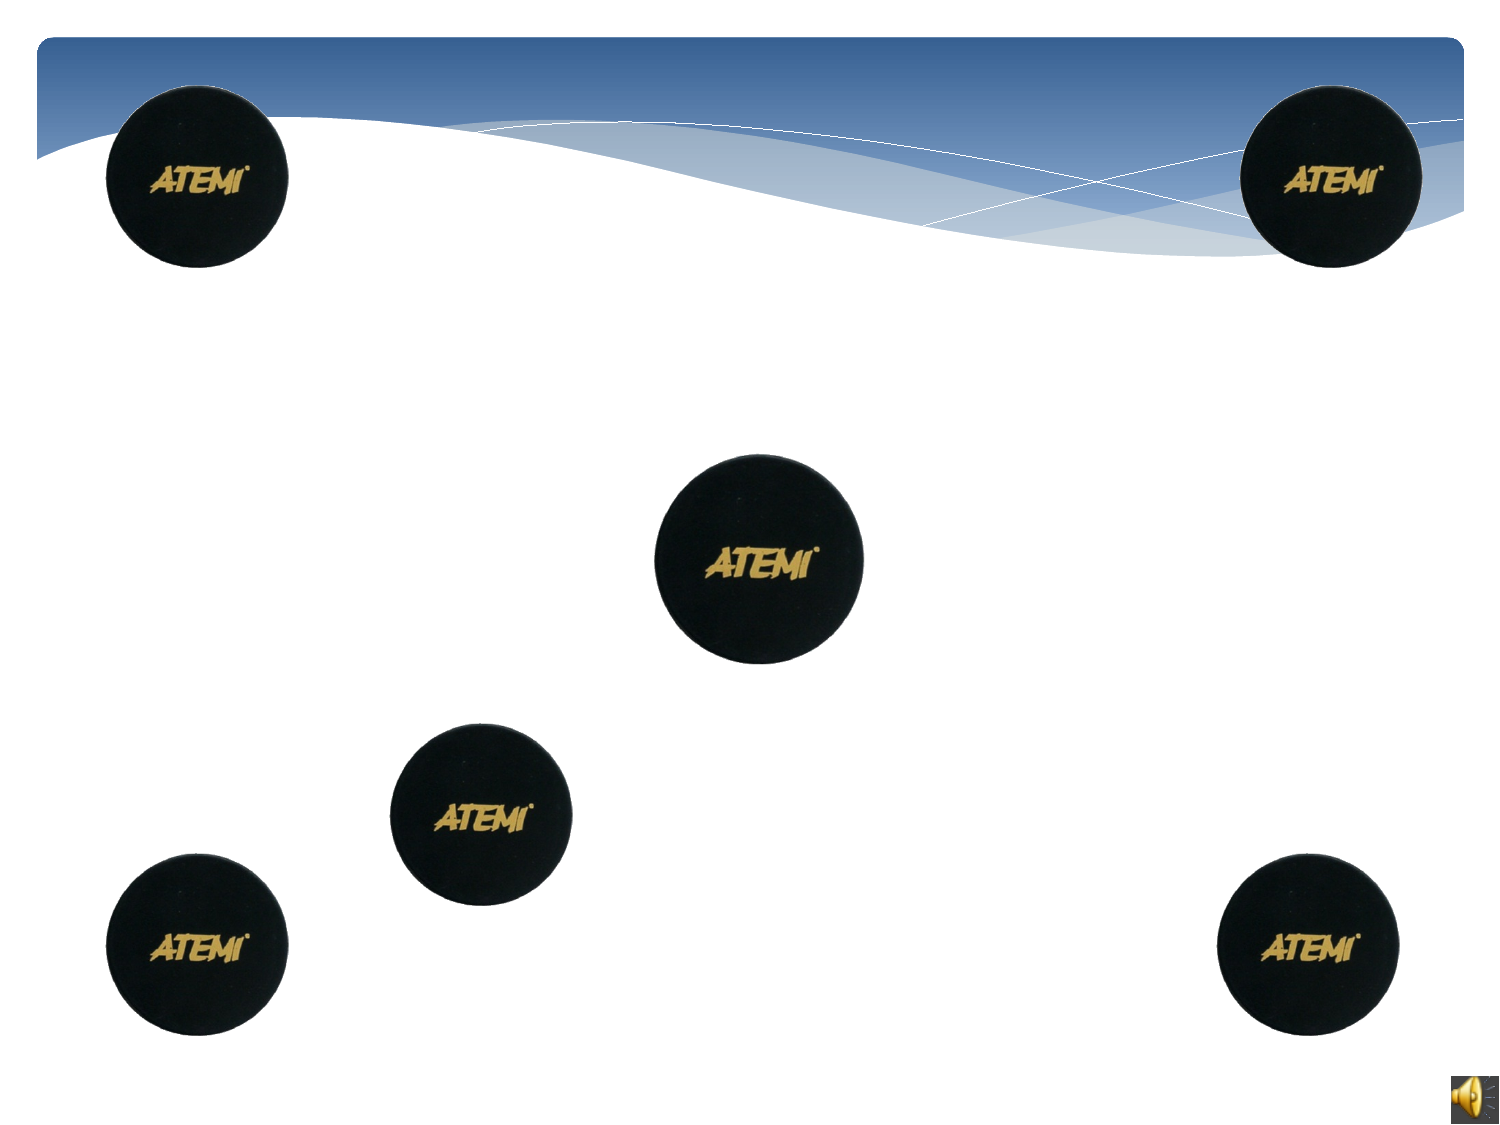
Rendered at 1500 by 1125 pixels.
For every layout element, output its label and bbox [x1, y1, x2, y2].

picture [1210, 66, 1448, 286]
picture [619, 432, 892, 685]
picture [359, 703, 597, 923]
picture [76, 66, 314, 286]
picture [1449, 1074, 1500, 1125]
picture [1186, 833, 1424, 1053]
picture [76, 833, 314, 1053]
